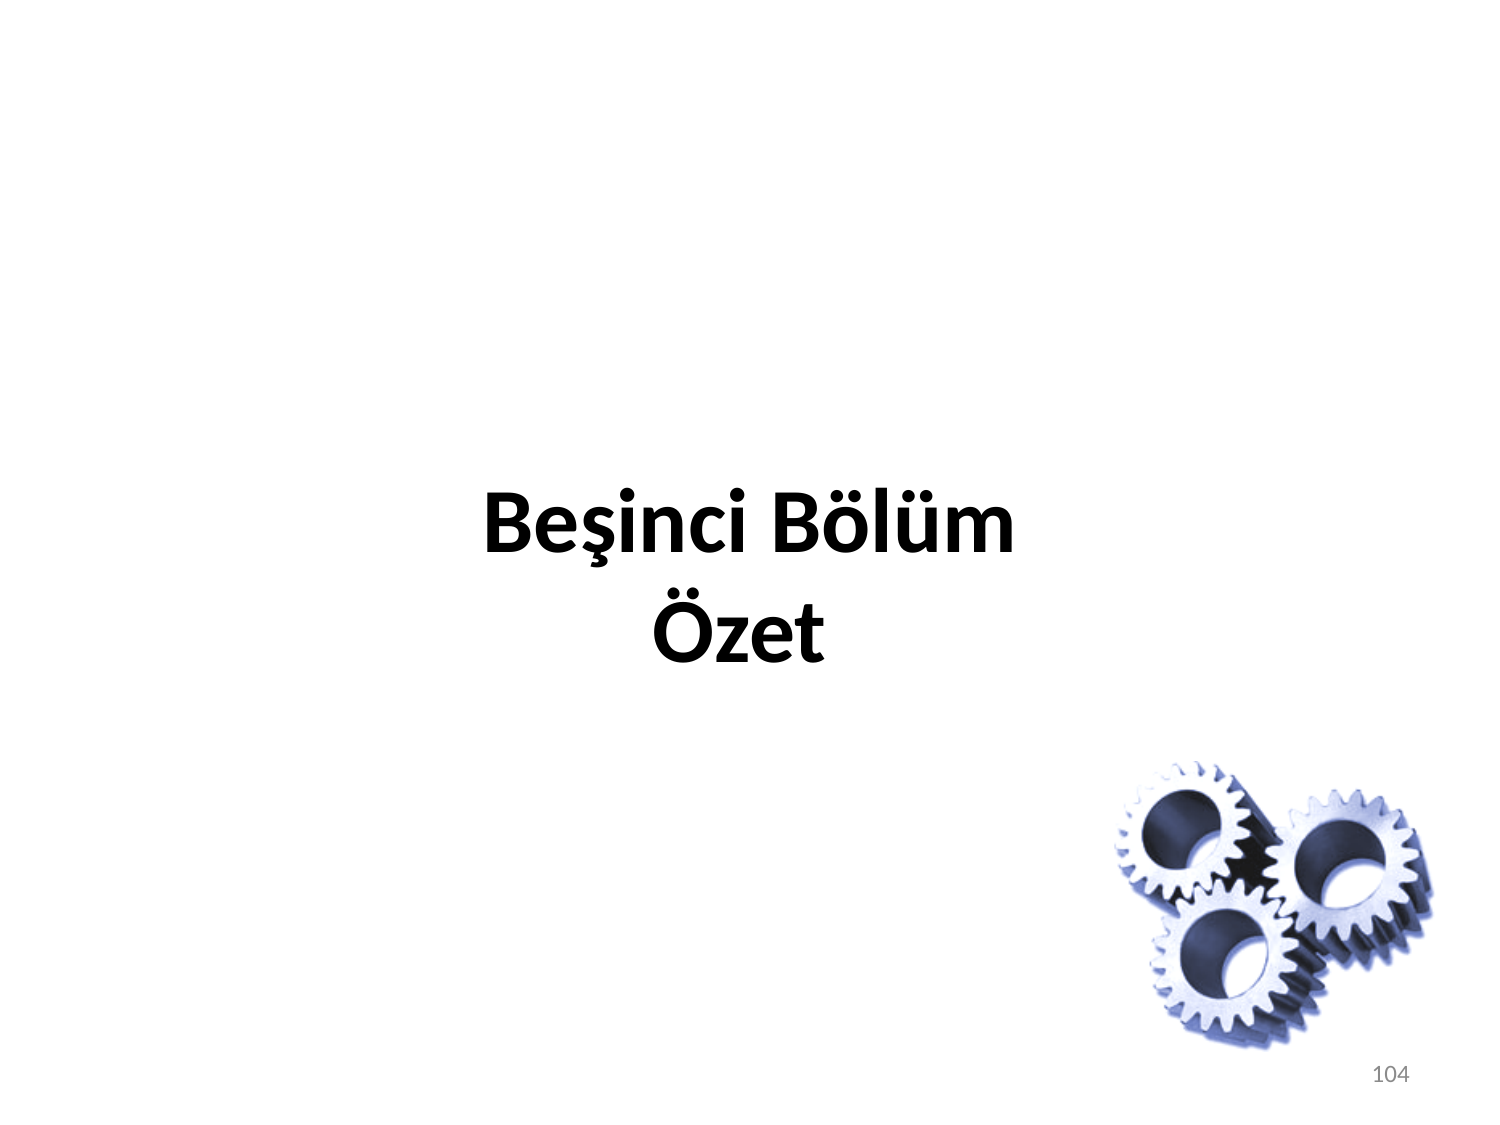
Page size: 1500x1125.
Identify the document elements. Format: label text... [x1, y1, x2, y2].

title Beşinci Bölüm Özet [75, 453, 1425, 641]
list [1113, 761, 1436, 1052]
slide_number 104 [1074, 1042, 1425, 1103]
